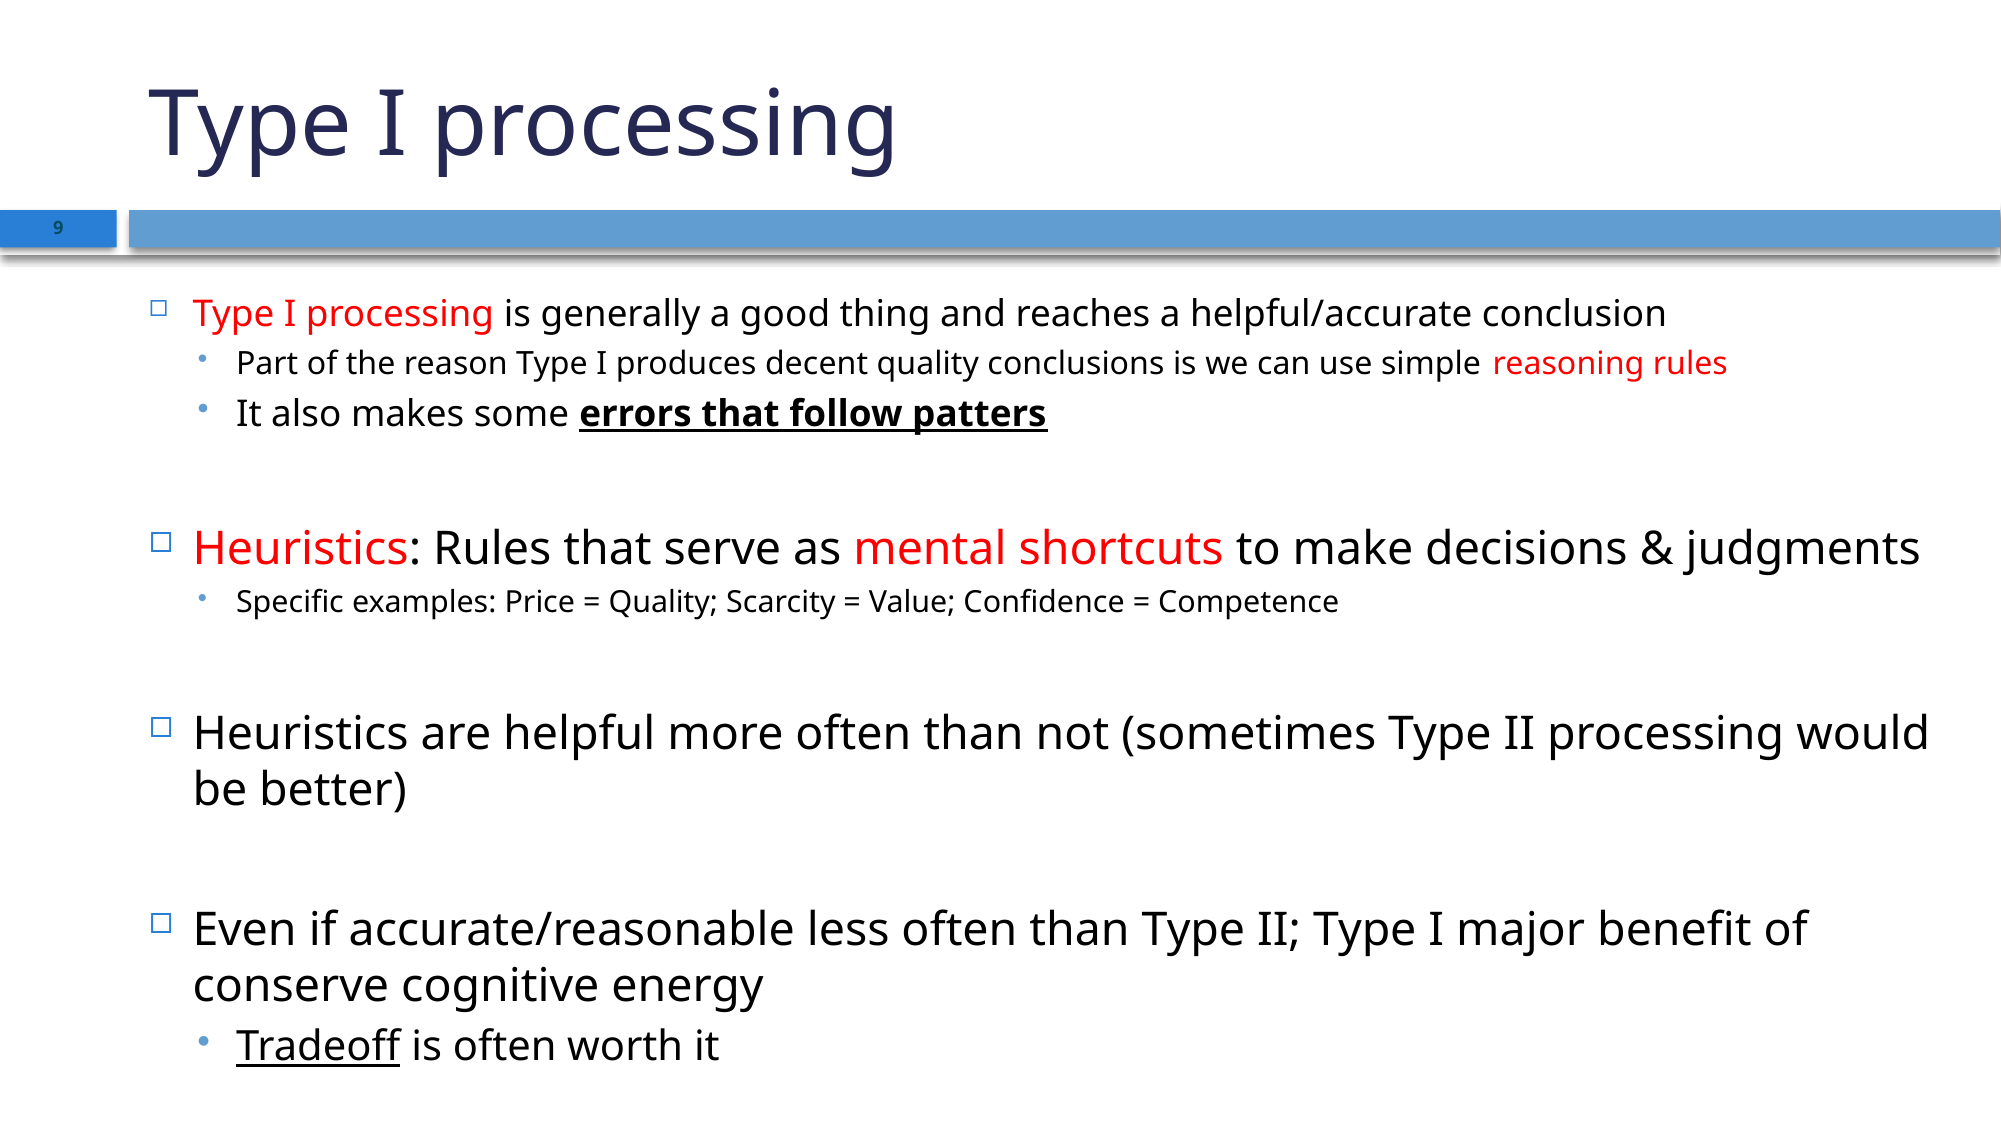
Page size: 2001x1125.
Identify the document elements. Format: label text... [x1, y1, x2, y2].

slide_number 9 [0, 208, 117, 249]
title Type I processing [133, 37, 1918, 200]
list Type I processing is generally a good thing and reaches a helpful/accurate conclusion Part of the reason Type I produces decent quality conclusions is we can use simple reasoning rules It also makes some errors that follow patters Heuristics: Rules that serve as mental shortcuts to make decisions & judgments Specific examples: Price = Quality; Scarcity = Value; Confidence = Competence Heuristics are helpful more often than not (sometimes Type II processing would be better) Even if accurate/reasonable less often than Type II; Type I major benefit of conserve cognitive energy Tradeoff is often worth it [133, 226, 1955, 1125]
